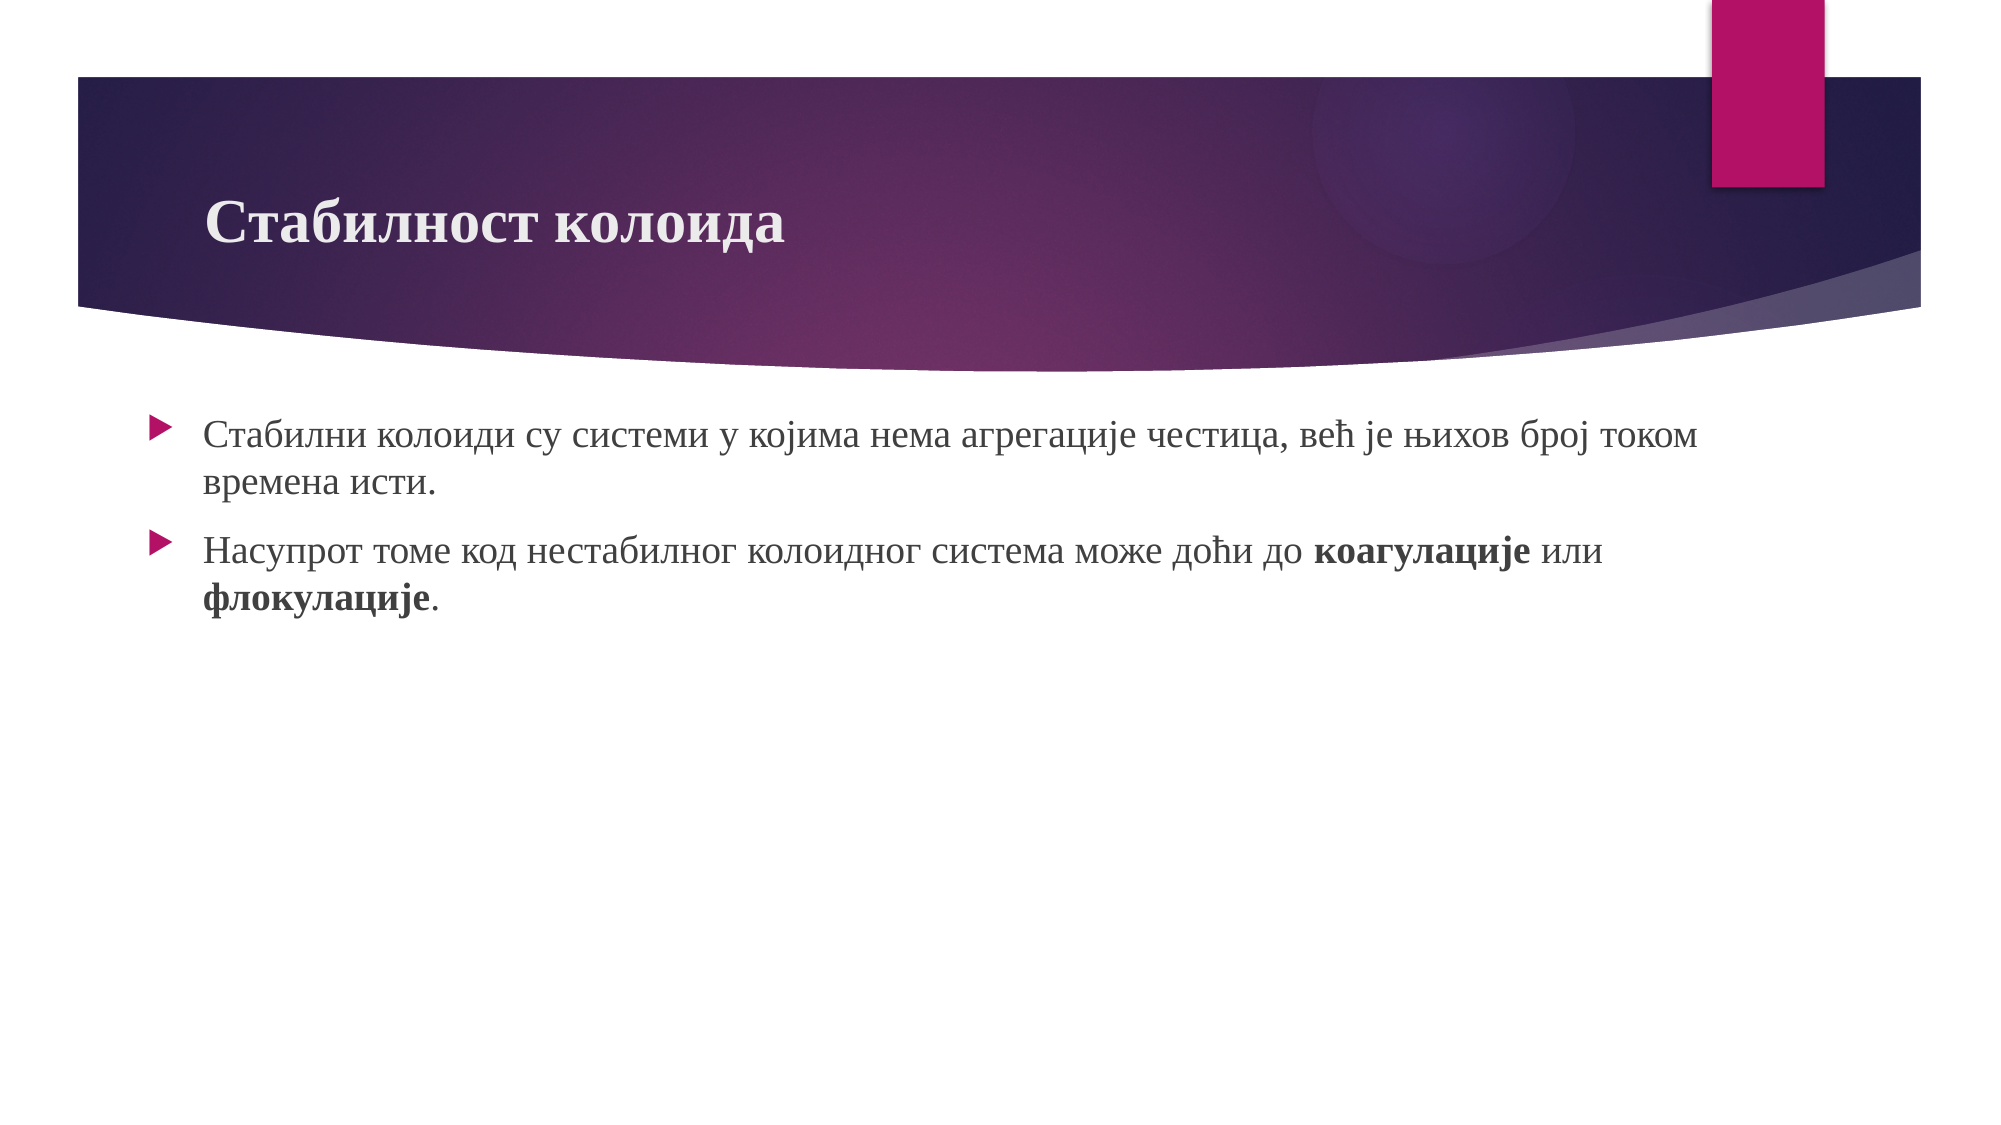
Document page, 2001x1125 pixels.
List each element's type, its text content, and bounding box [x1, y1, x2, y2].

list Стабилни колоиди су системи у којима нема агрегације честица, већ је њихов број током времена исти. Насупрот томе код нестабилног колоидног система може доћи до коагулације или флокулације. [131, 400, 1832, 1097]
title Стабилност колоида [189, 159, 1627, 276]
